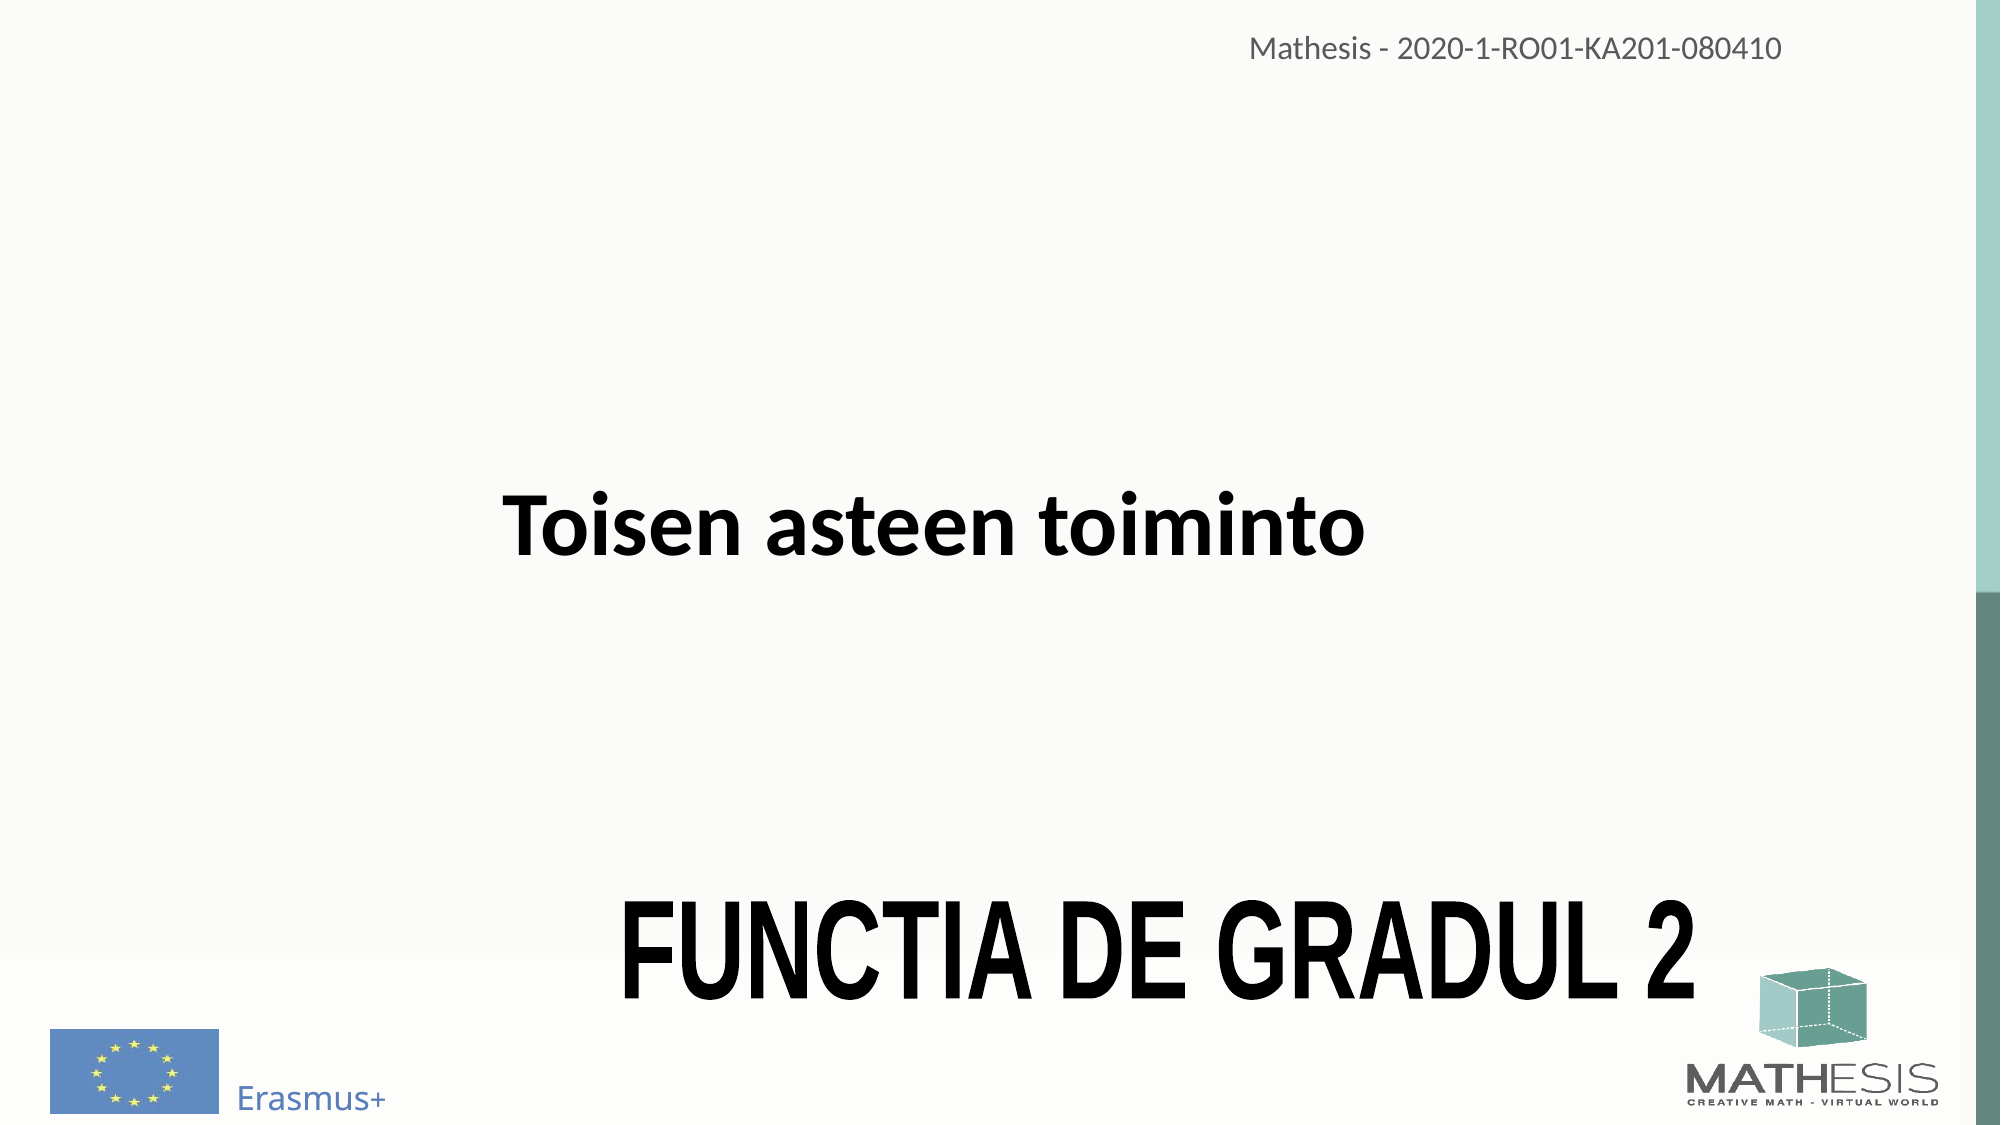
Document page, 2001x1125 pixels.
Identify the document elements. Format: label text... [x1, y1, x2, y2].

text_box Δ>0 [1976, 0, 2000, 1125]
text_box Toisen asteen toiminto [487, 456, 1422, 563]
text_box Δ>0 [1664, 928, 1961, 1125]
text_box Δ>0 [50, 1029, 219, 1114]
